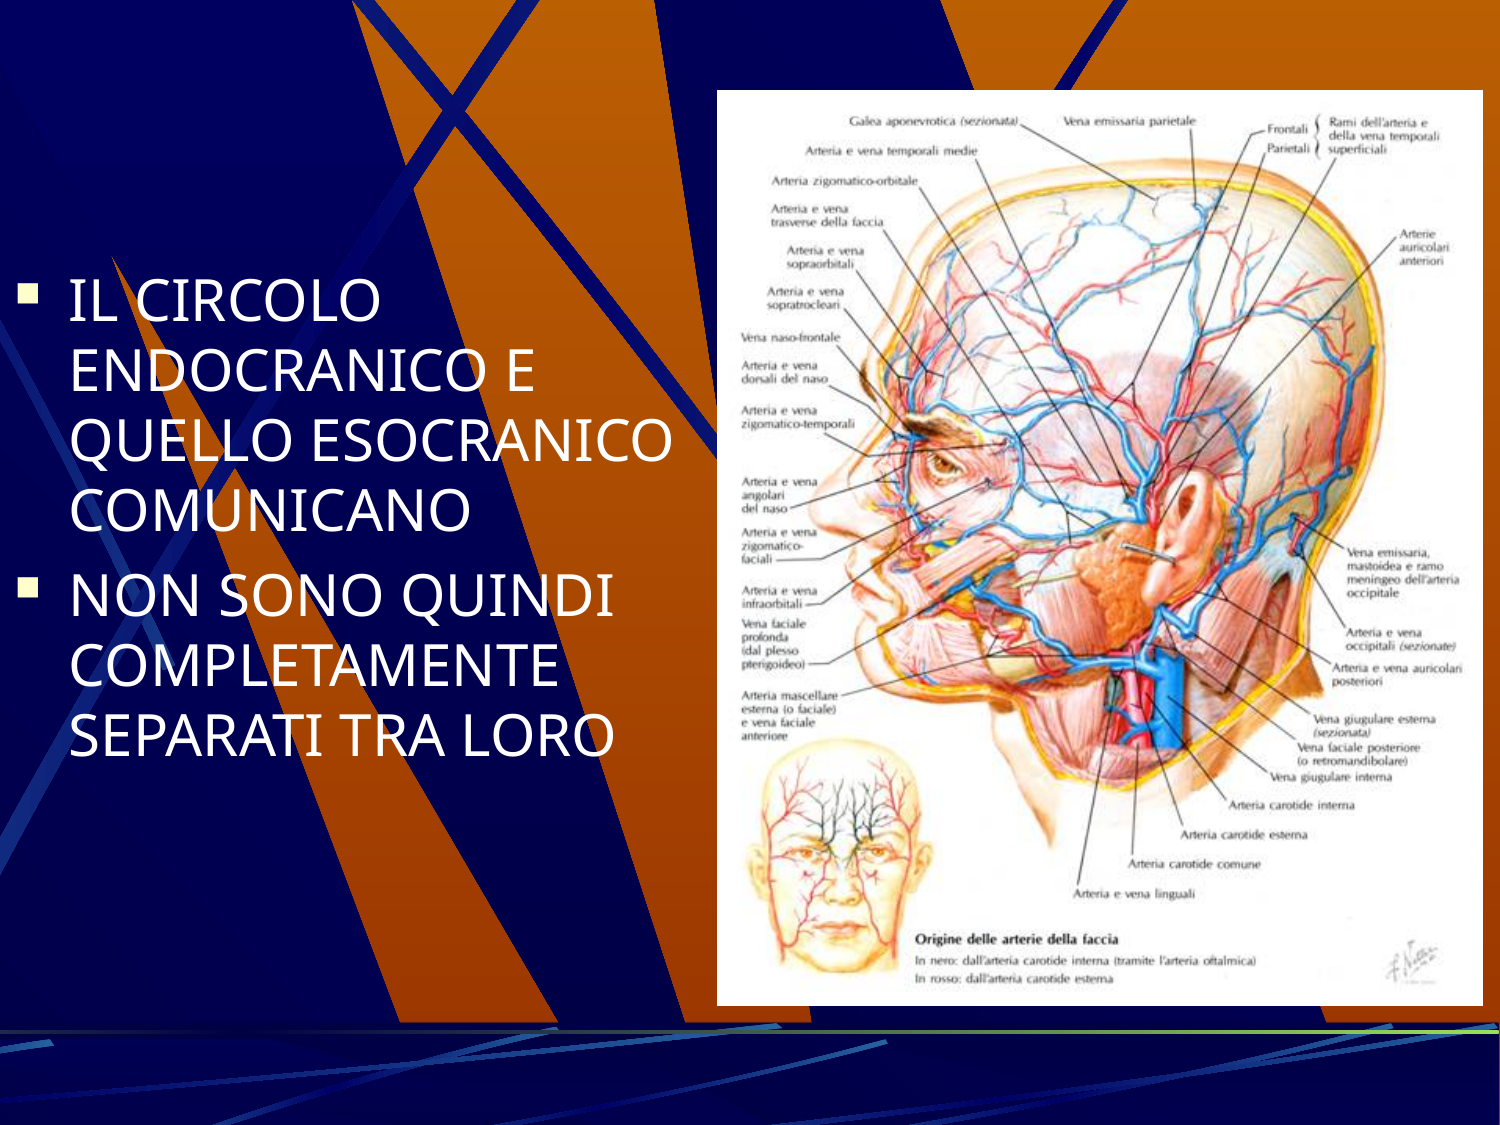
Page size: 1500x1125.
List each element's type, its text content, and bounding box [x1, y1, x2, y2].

picture [717, 90, 1483, 1006]
title [75, 21, 1425, 257]
list IL CIRCOLO ENDOCRANICO E QUELLO ESOCRANICO COMUNICANO NON SONO QUINDI COMPLETAMENTE SEPARATI TRA LORO [0, 255, 698, 999]
